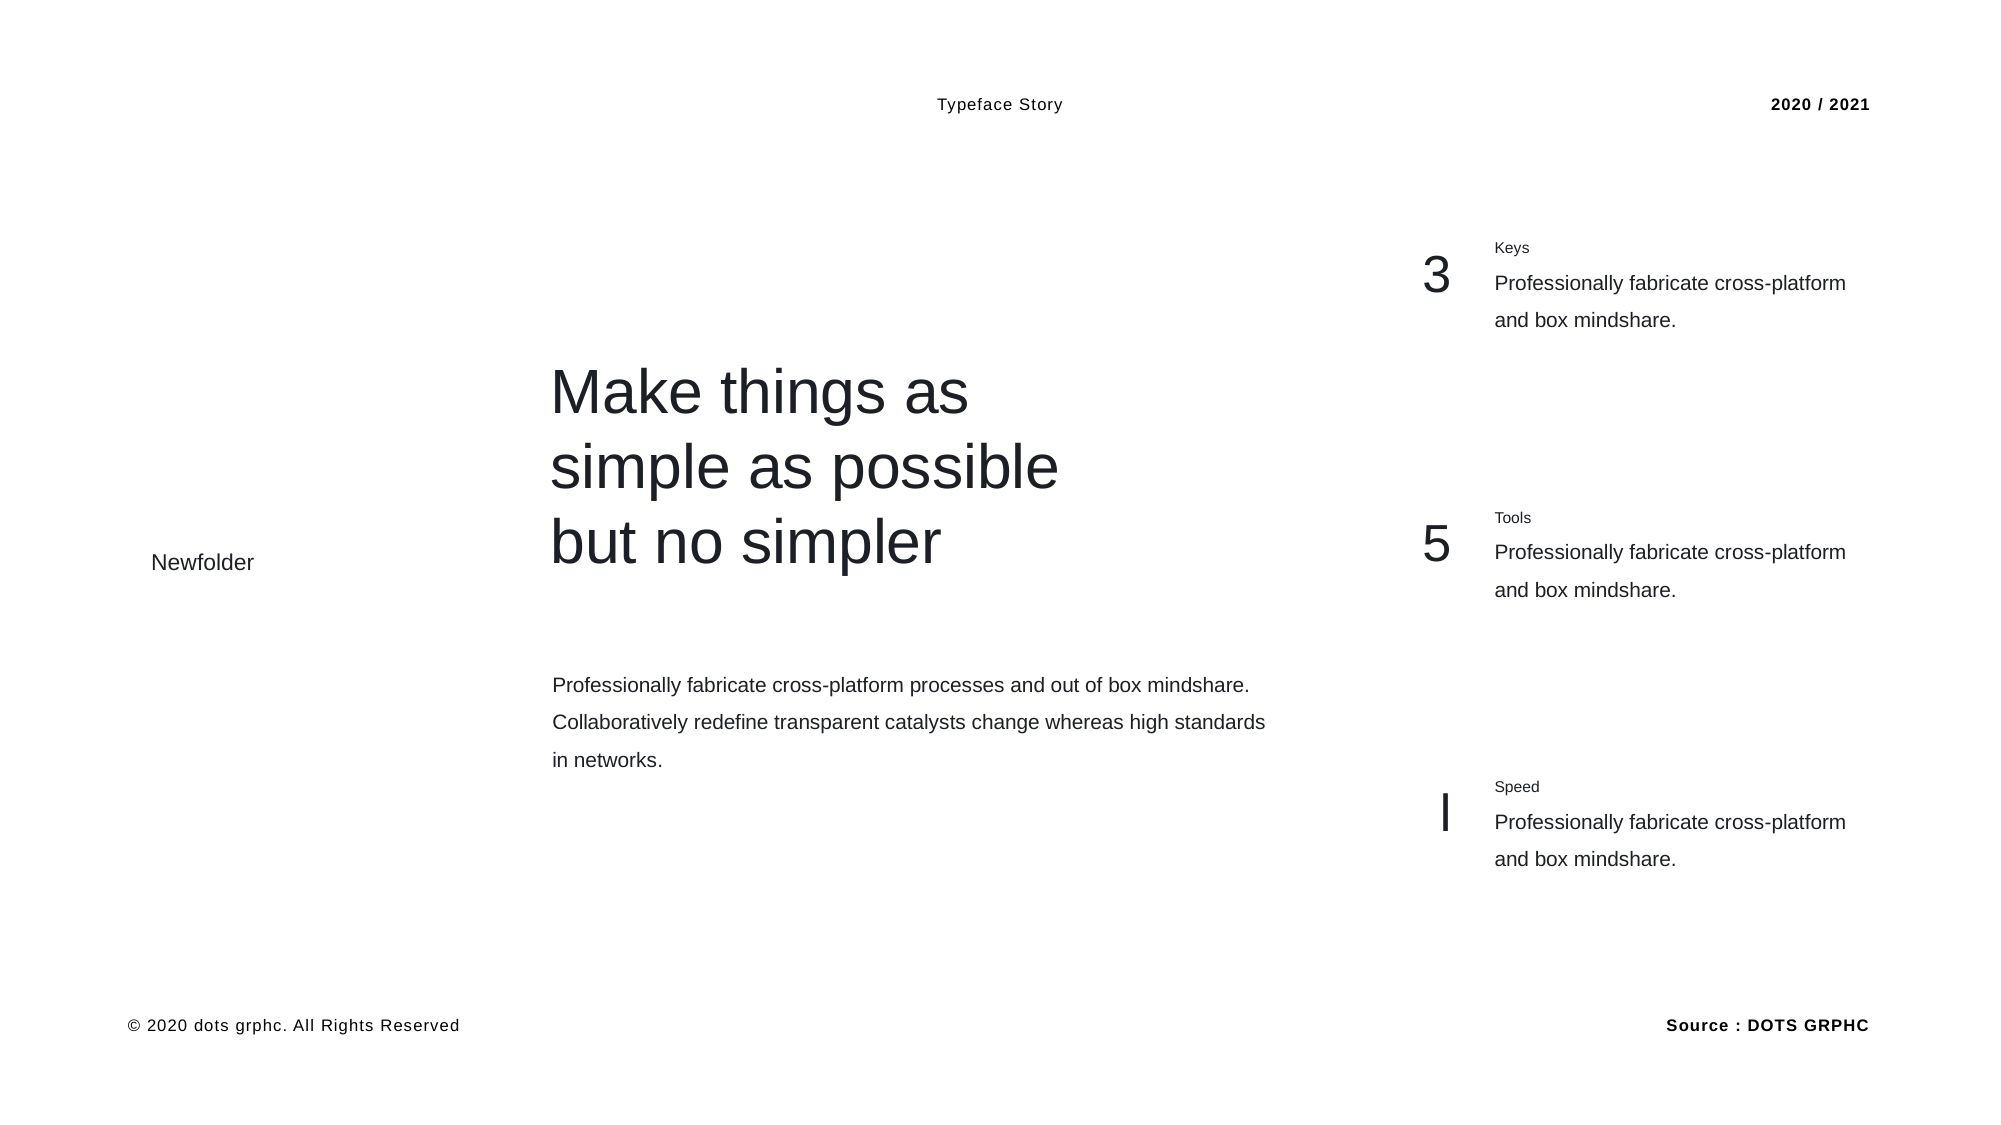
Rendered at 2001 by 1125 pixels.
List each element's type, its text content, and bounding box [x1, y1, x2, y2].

text_box l [1439, 748, 1452, 842]
text_box Source : DOTS GRPHC [1538, 1007, 1884, 1042]
text_box 2020 / 2021 [1688, 86, 1885, 122]
text_box Speed Professionally fabricate cross-platform and box mindshare. [1494, 767, 1847, 871]
text_box © 2020 dots grphc. All Rights Reserved [113, 1007, 490, 1043]
text_box Tools Professionally fabricate cross-platform and box mindshare. [1494, 498, 1847, 602]
text_box Make things as simple as possible but no simpler [550, 351, 1062, 576]
text_box 3 [1421, 209, 1452, 303]
text_box Professionally fabricate cross-platform processes and out of box mindshare. Collaboratively redefine transparent catalysts change whereas high standards in networks. [552, 659, 1266, 772]
text_box Keys Professionally fabricate cross-platform and box mindshare. [1494, 228, 1847, 332]
text_box 5 [1421, 478, 1452, 573]
text_box Typeface Story [881, 86, 1119, 122]
text_box Newfolder [151, 547, 255, 575]
